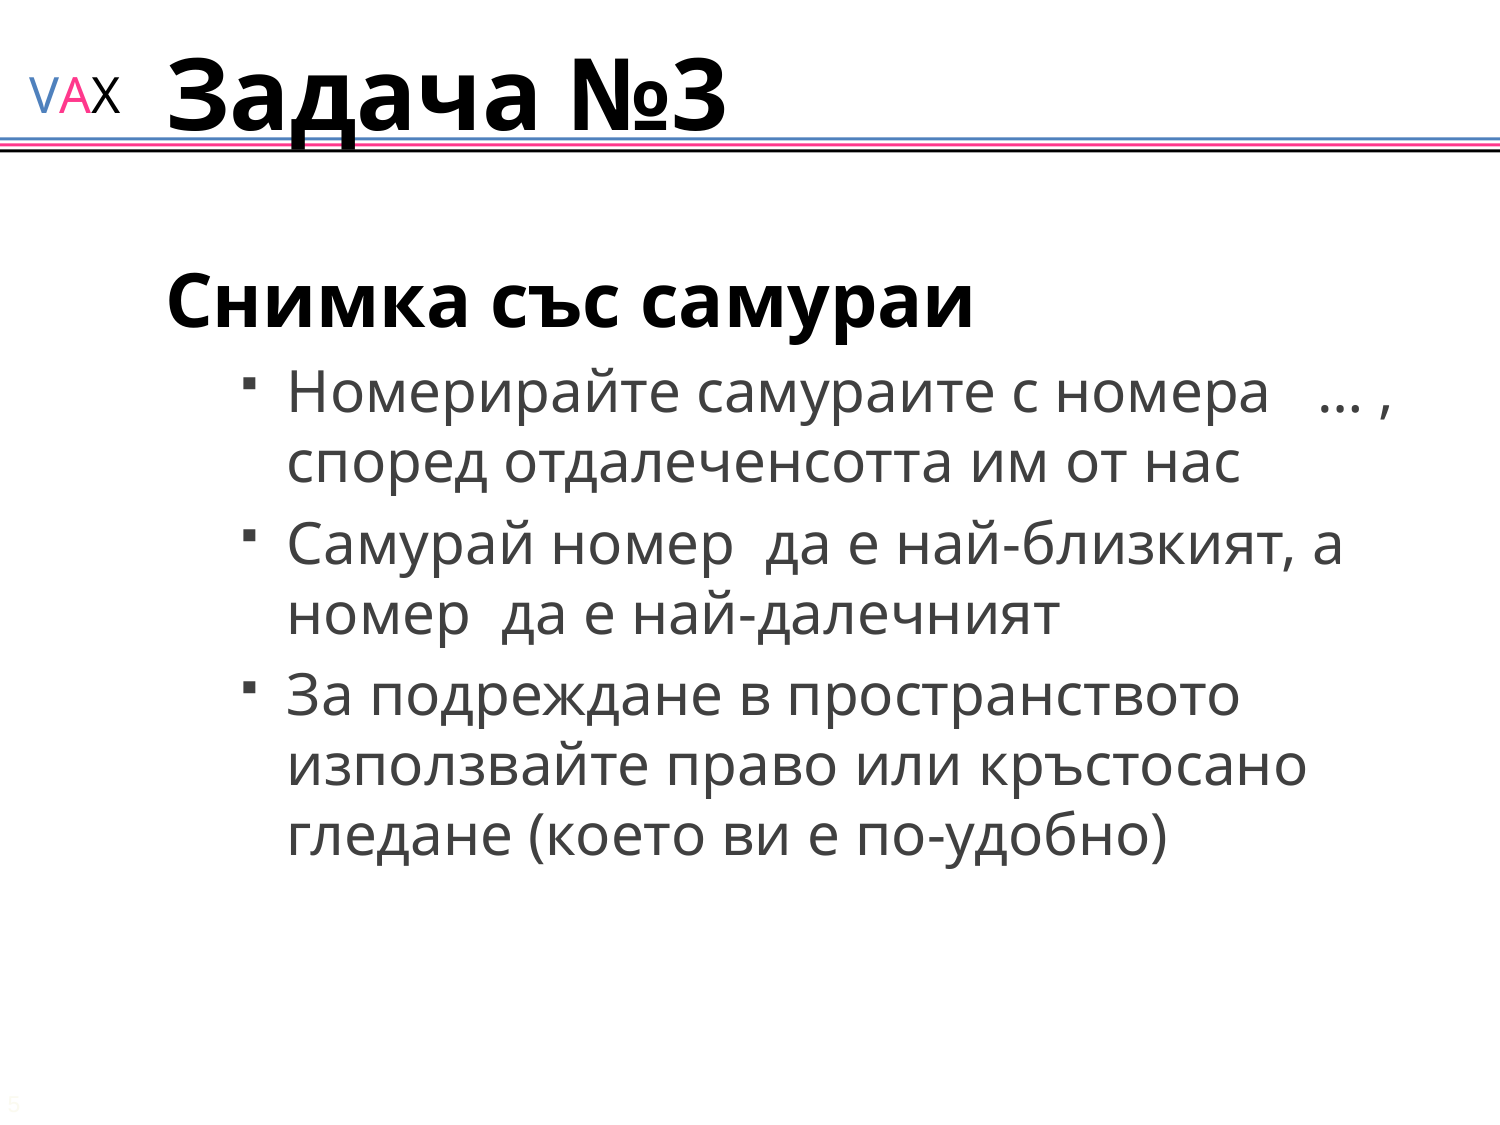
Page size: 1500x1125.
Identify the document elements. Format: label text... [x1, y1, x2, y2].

title Задача №3 [0, 37, 1500, 144]
